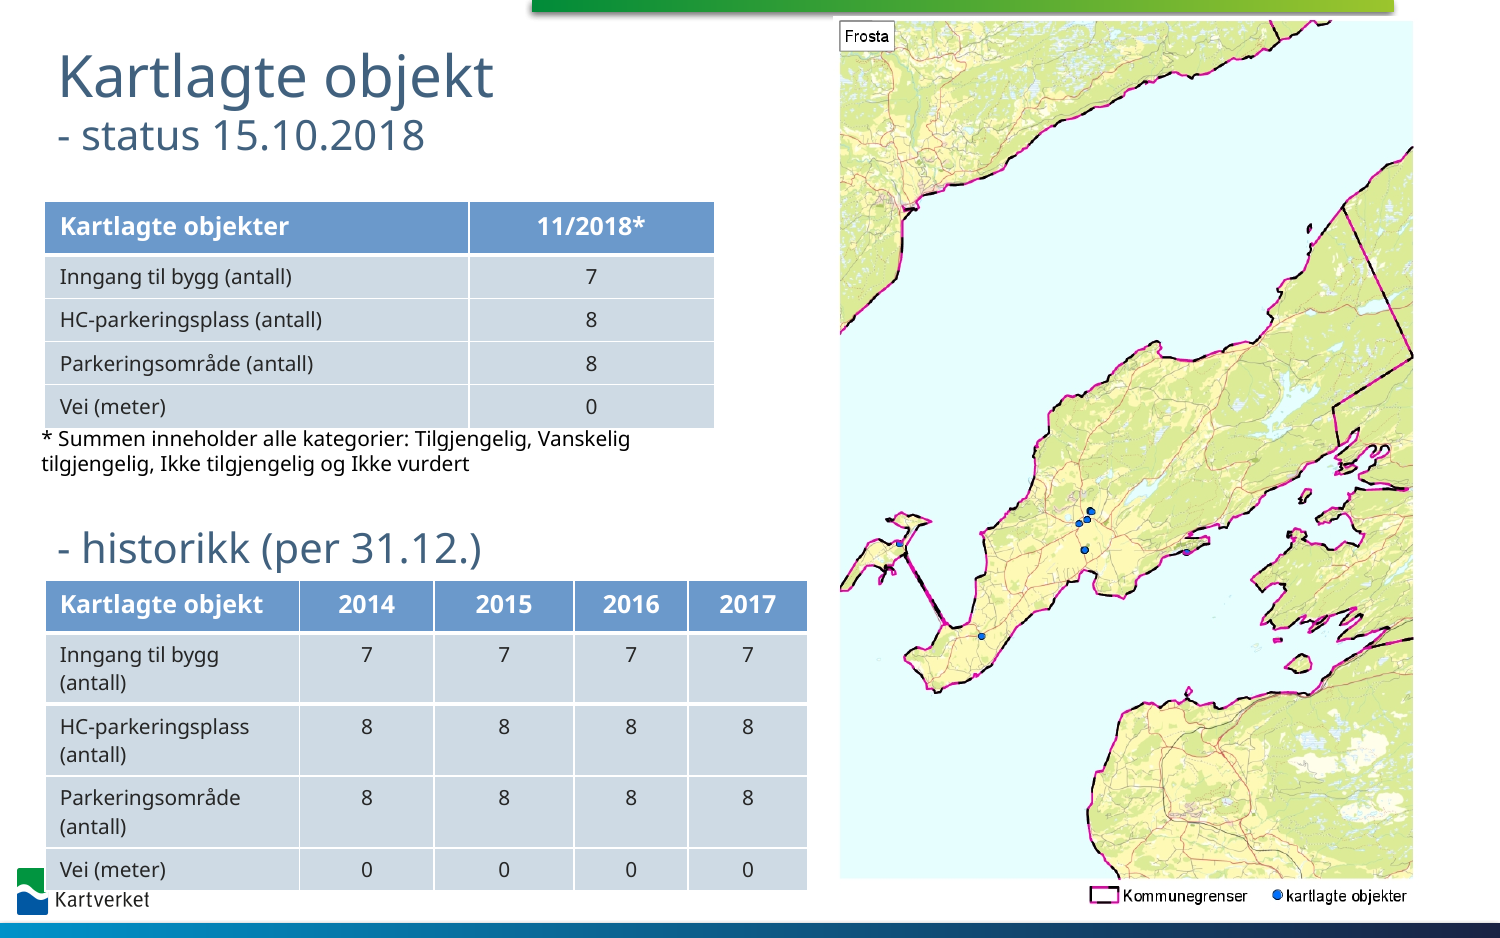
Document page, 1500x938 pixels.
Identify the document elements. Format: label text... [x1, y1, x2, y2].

table_header 2015 [435, 581, 573, 631]
table_cell 8 [300, 777, 433, 847]
table_cell 0 [575, 849, 687, 890]
table_cell 8 [470, 299, 714, 341]
table_header Kartlagte objekter [45, 202, 468, 253]
text_box Kartlagte objekt - status 15.10.2018 [42, 24, 828, 167]
table_cell Parkeringsområde (antall) [46, 777, 299, 847]
table_header 2017 [689, 581, 807, 631]
table_cell Parkeringsområde (antall) [45, 342, 468, 384]
table_cell Vei (meter) [46, 849, 299, 890]
table_cell 8 [300, 706, 433, 775]
table_cell 0 [435, 849, 573, 890]
table_cell HC-parkeringsplass (antall) [45, 299, 468, 341]
table_cell 0 [300, 849, 433, 890]
table_cell HC-parkeringsplass (antall) [46, 706, 299, 775]
table_cell 8 [689, 777, 807, 847]
table_cell 0 [689, 849, 807, 890]
text_box - historikk (per 31.12.) [42, 496, 828, 580]
table_cell 7 [435, 635, 573, 702]
table_cell 8 [435, 706, 573, 775]
table_cell 8 [575, 706, 687, 775]
table_cell Inngang til bygg (antall) [46, 635, 299, 702]
table_cell 7 [300, 635, 433, 702]
table_cell 8 [575, 777, 687, 847]
table_header 2016 [575, 581, 687, 631]
table_cell 7 [575, 635, 687, 702]
table_header Kartlagte objekt [46, 581, 299, 631]
table_cell 7 [470, 257, 714, 298]
table_cell 0 [470, 385, 714, 428]
text_box * Summen inneholder alle kategorier: Tilgjengelig, Vanskelig tilgjengelig, Ikke tilgjengelig og Ikke vurdert [26, 417, 711, 483]
table_cell 8 [435, 777, 573, 847]
table_header 2014 [300, 581, 433, 631]
table_cell Inngang til bygg (antall) [45, 257, 468, 298]
table_cell 7 [689, 635, 807, 702]
table_cell 8 [470, 342, 714, 384]
table_header 11/2018* [470, 202, 714, 253]
picture [833, 16, 1419, 913]
table_cell 8 [689, 706, 807, 775]
table_cell Vei (meter) [45, 385, 468, 417]
